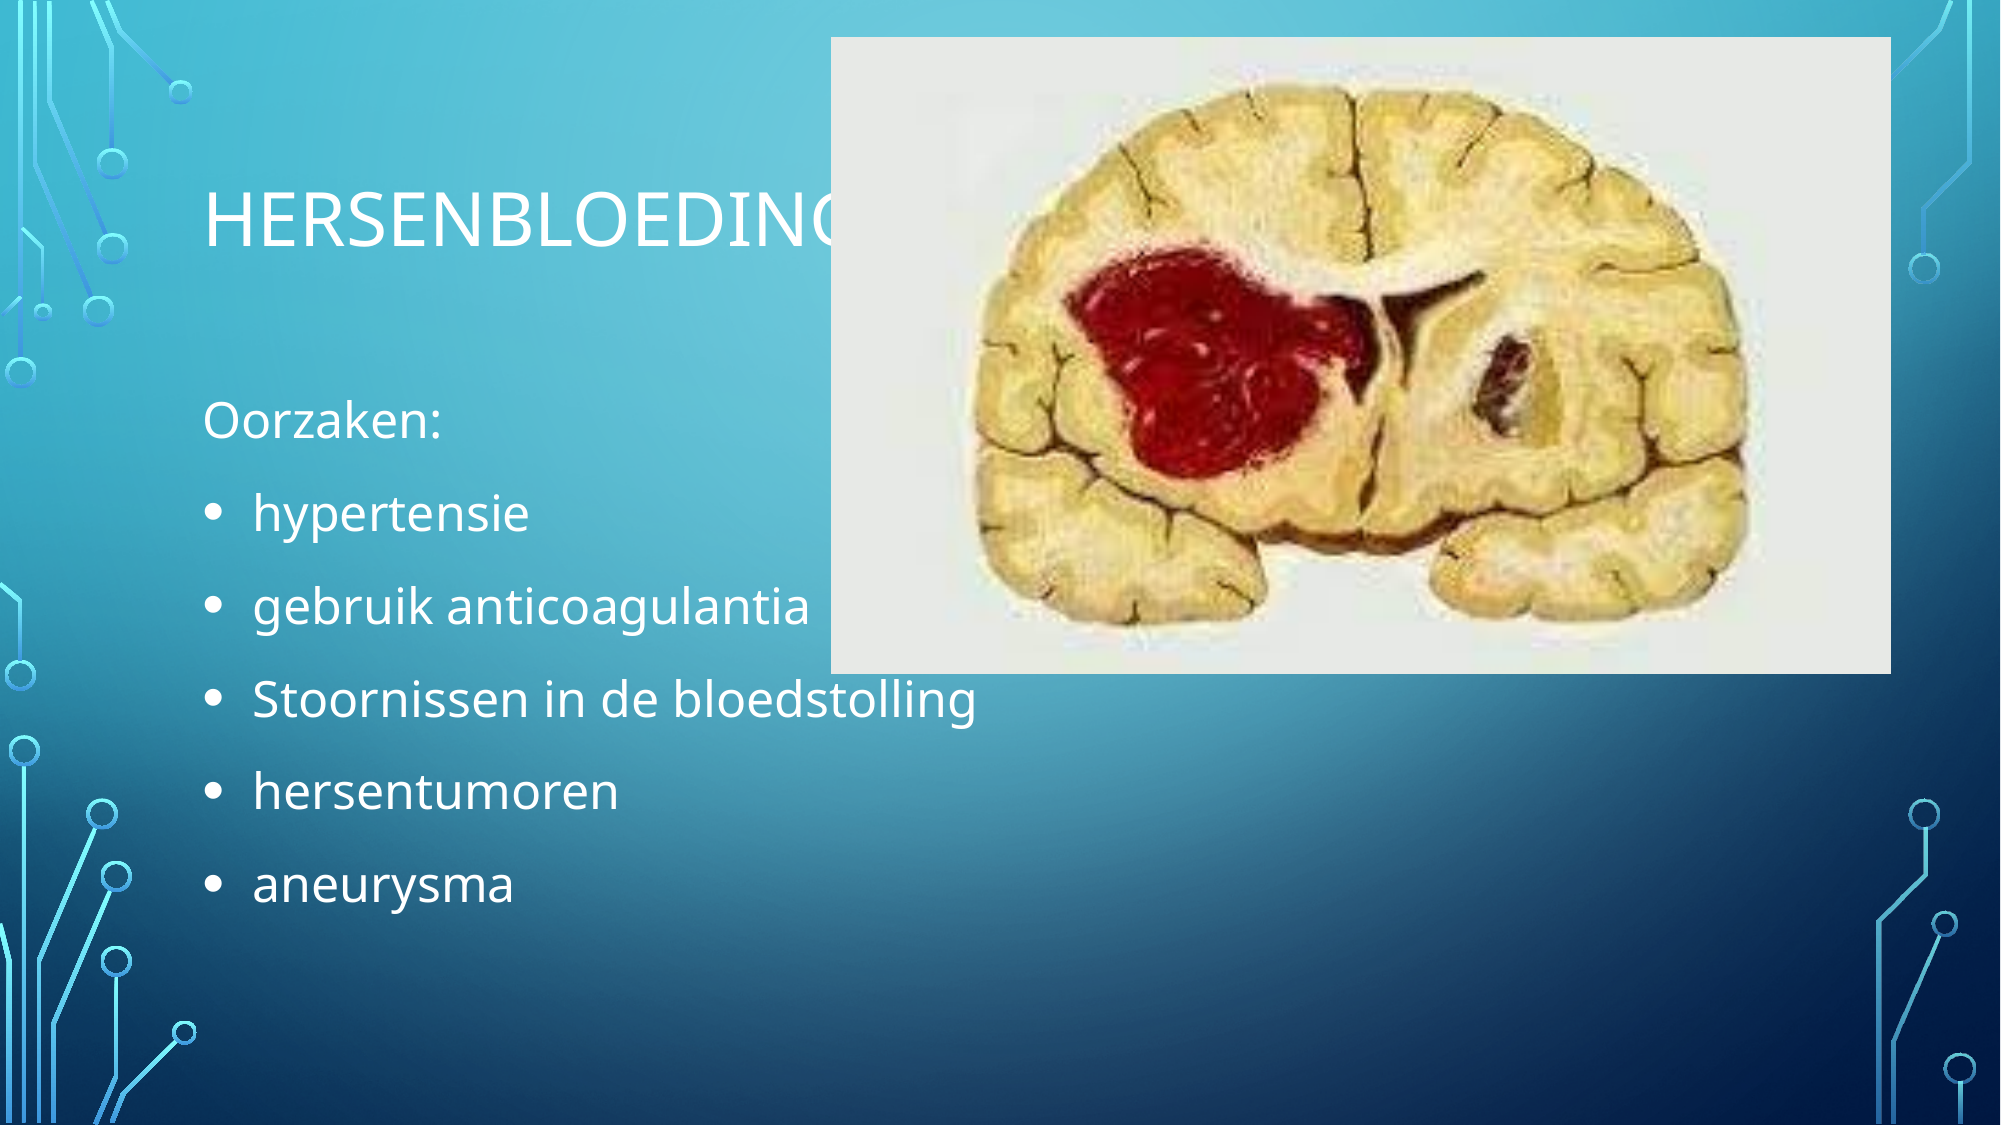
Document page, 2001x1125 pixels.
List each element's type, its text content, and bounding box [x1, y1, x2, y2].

picture [831, 37, 1891, 674]
title hersenbloeding [187, 101, 831, 344]
list Oorzaken: hypertensie gebruik anticoagulantia Stoornissen in de bloedstolling hersentumoren aneurysma [187, 369, 1813, 950]
